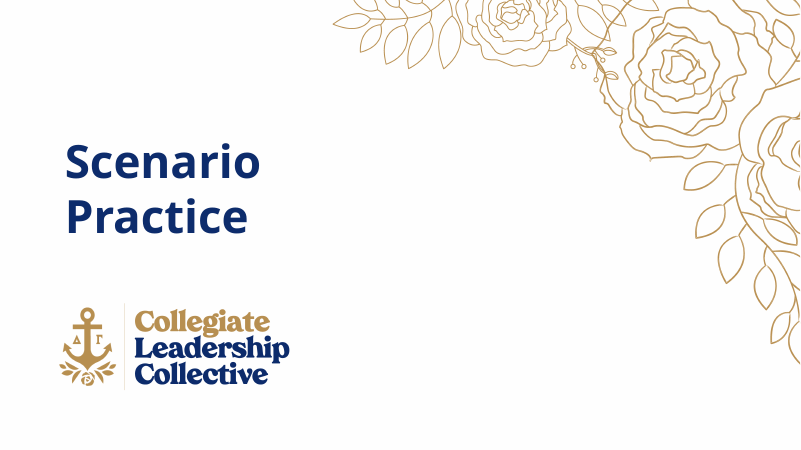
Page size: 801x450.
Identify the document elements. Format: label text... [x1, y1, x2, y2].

list Scenario Practice [50, 125, 434, 188]
picture [0, 0, 801, 450]
